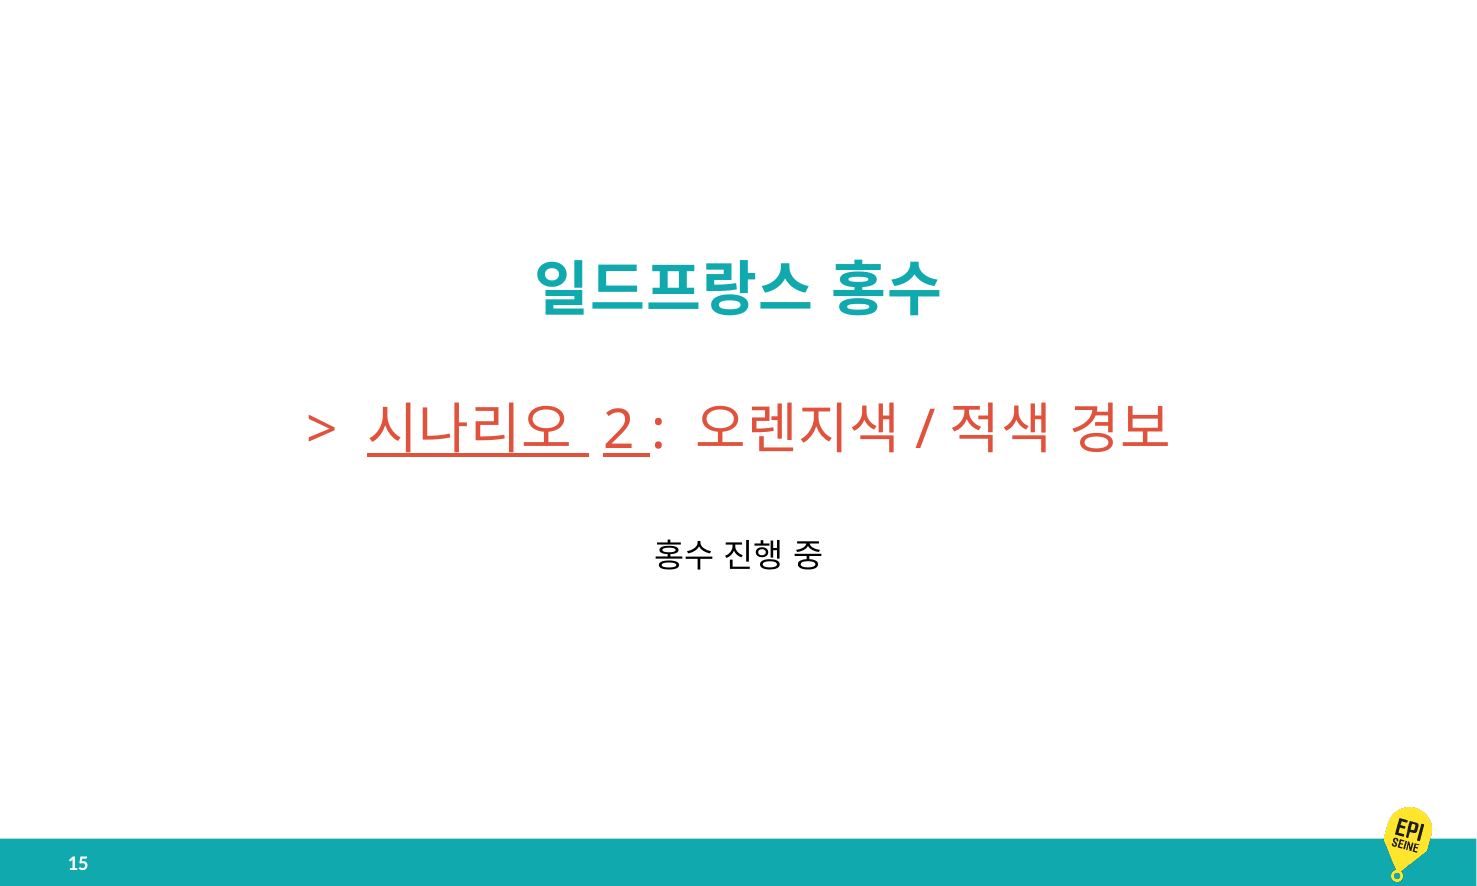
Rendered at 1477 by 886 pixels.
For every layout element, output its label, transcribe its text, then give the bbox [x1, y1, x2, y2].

picture [1381, 805, 1433, 883]
text_box 일드프랑스 홍수 > 시나리오 2 : 오렌지색/적색 경보 [189, 250, 1287, 460]
text_box 홍수 진행 중 [444, 534, 1032, 575]
